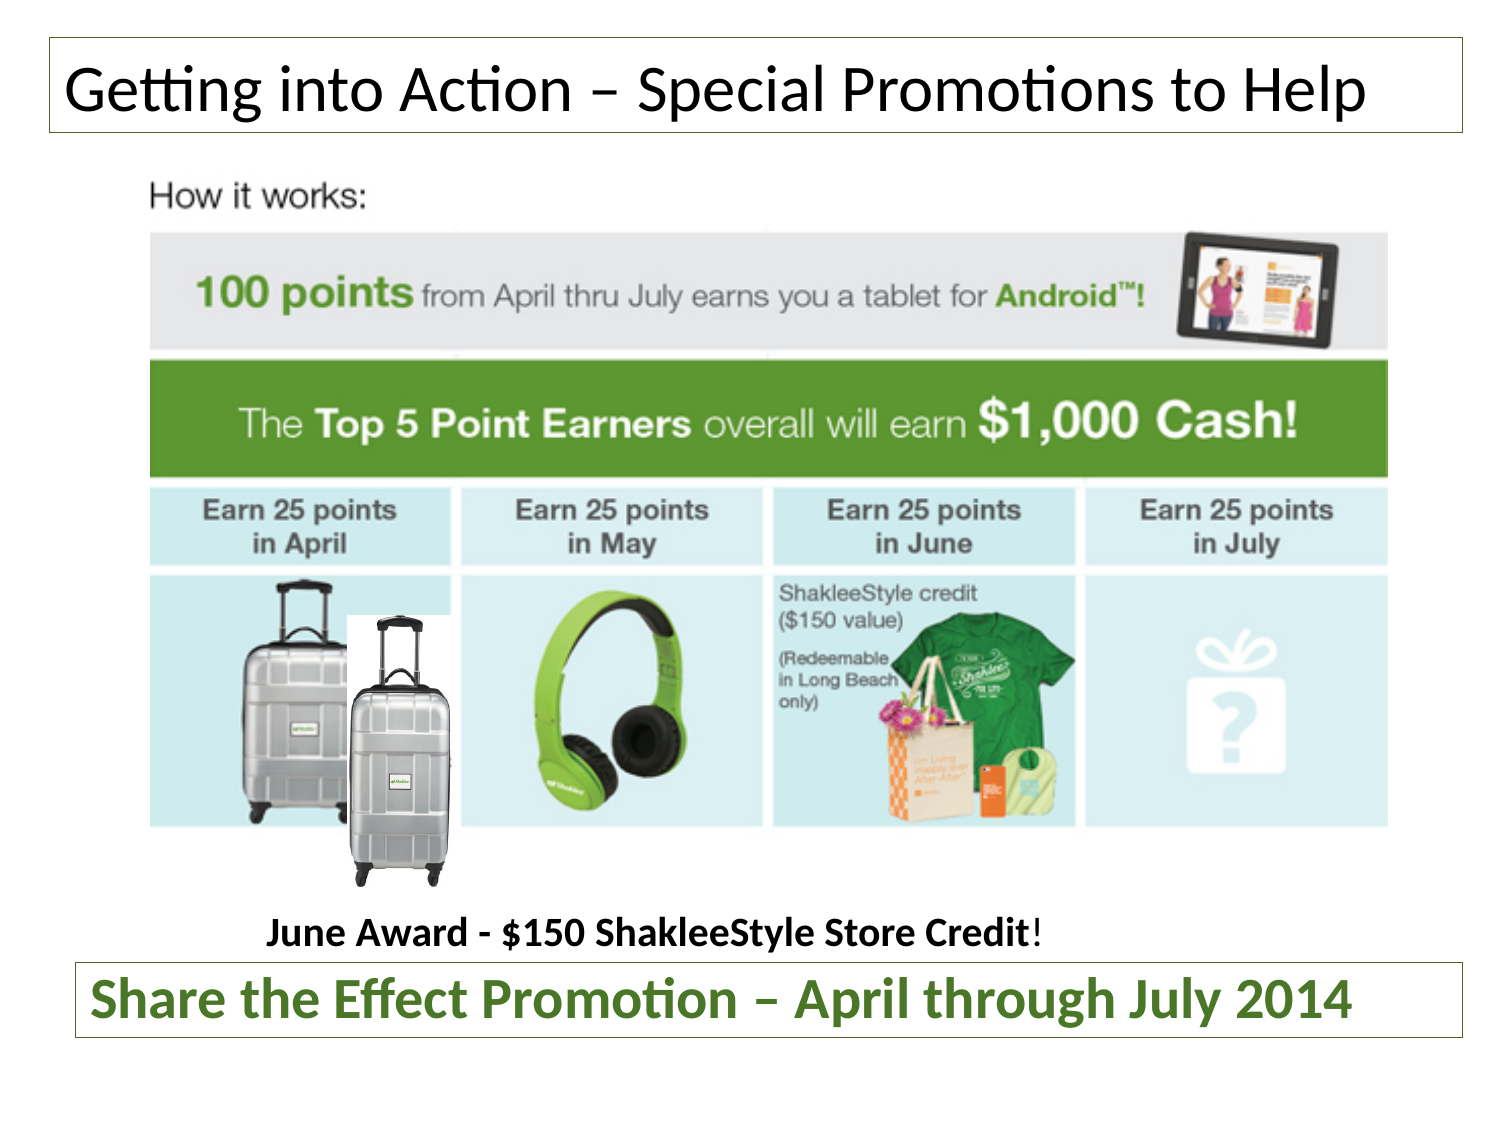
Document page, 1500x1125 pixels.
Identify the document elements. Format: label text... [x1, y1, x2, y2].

text_box Share the Effect Promotion – April through July 2014 [75, 962, 1463, 1038]
picture [149, 174, 1388, 887]
text_box Getting into Action – Special Promotions to Help [49, 37, 1463, 133]
title June Award - $150 ShakleeStyle Store Credit! [251, 886, 1301, 962]
